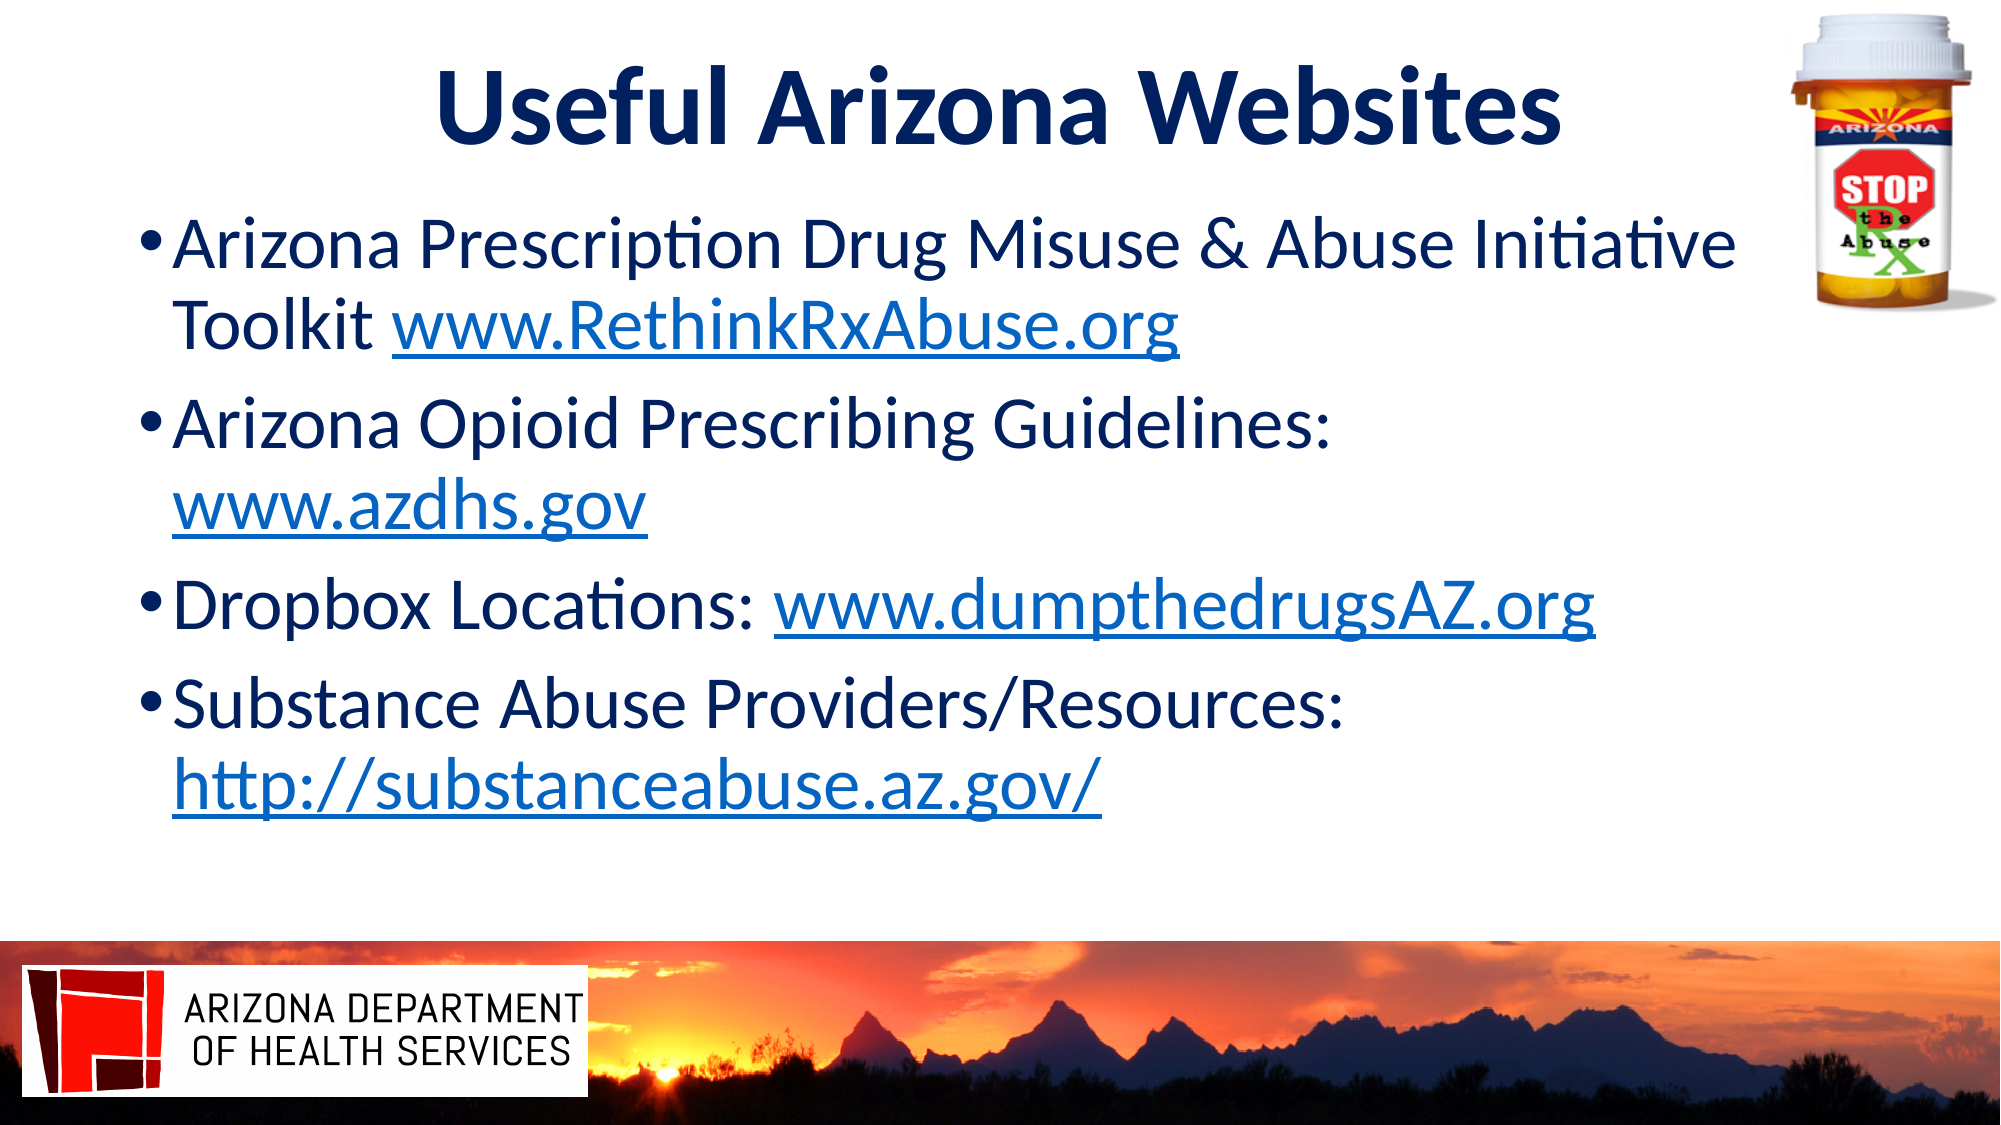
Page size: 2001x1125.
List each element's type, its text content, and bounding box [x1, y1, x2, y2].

picture [1786, 6, 2000, 316]
list Arizona Prescription Drug Misuse & Abuse Initiative Toolkit www.RethinkRxAbuse.org Arizona Opioid Prescribing Guidelines: www.azdhs.gov Dropbox Locations: www.dumpthedrugsAZ.org Substance Abuse Providers/Resources: http://substanceabuse.az.gov/ [123, 196, 1800, 835]
picture [0, 941, 2000, 1125]
title Useful Arizona Websites [0, 0, 2000, 218]
